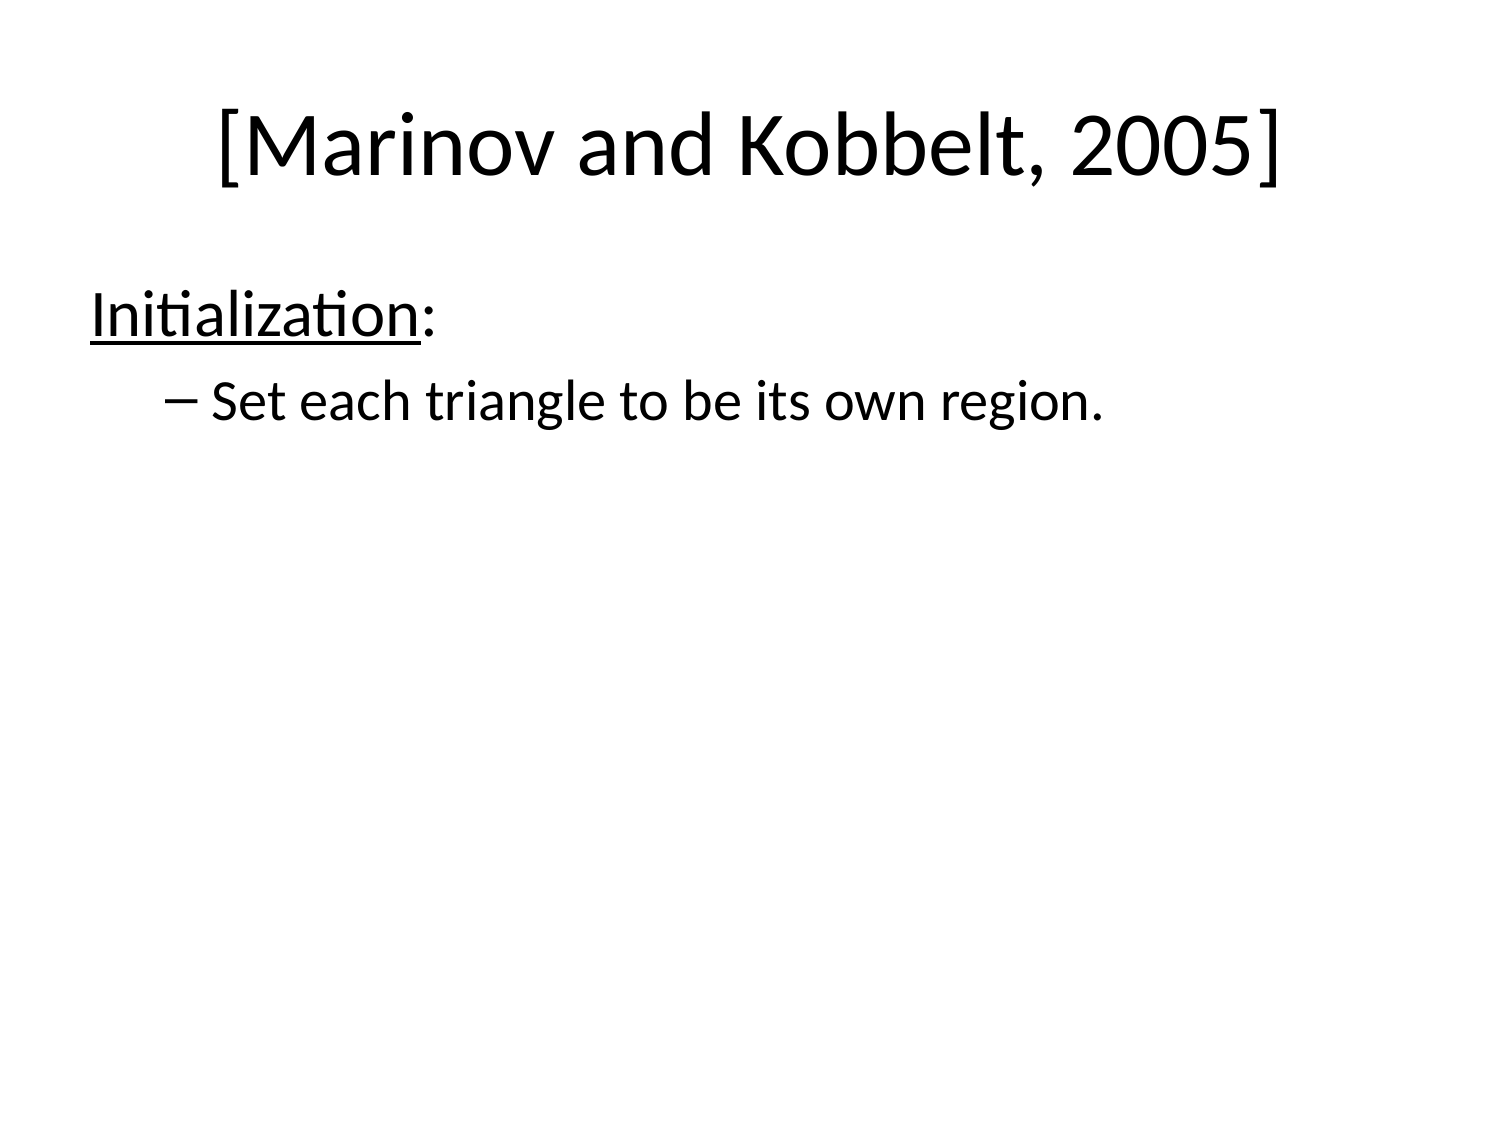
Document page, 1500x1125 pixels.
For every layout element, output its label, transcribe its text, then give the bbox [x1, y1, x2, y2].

title [Marinov and Kobbelt, 2005] [75, 45, 1425, 233]
list Initialization: Set each triangle to be its own region. [75, 262, 1425, 1005]
